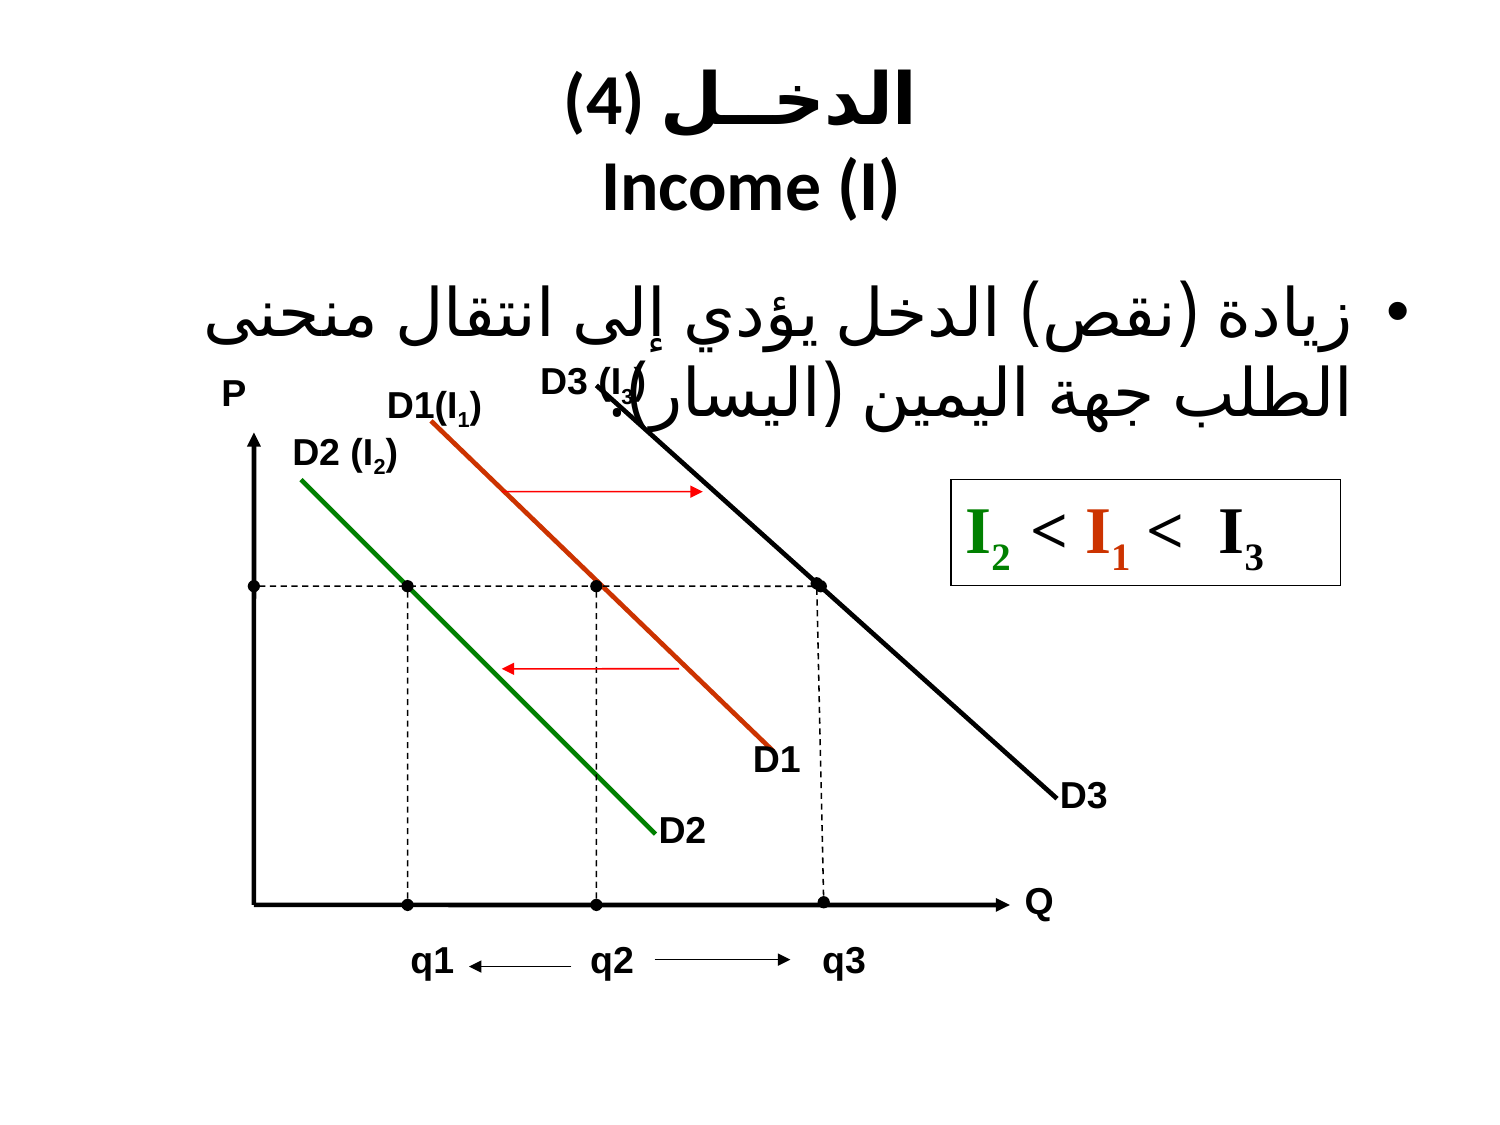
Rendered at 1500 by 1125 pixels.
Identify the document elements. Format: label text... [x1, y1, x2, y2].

text_box D3 [1045, 763, 1129, 823]
text_box [810, 577, 823, 727]
text_box D3 (I3) [525, 349, 680, 416]
text_box [401, 892, 414, 912]
text_box I2 < I1 < I3 [950, 479, 1341, 586]
text_box [501, 662, 680, 676]
text_box [247, 579, 266, 593]
text_box D2 (I2) [277, 420, 431, 487]
text_box [817, 777, 830, 909]
list زيادة (نقص) الدخل يؤدي إلى انتقال منحنى الطلب جهة اليمين (اليسار). [75, 262, 1425, 1005]
text_box [247, 432, 261, 580]
text_box P [206, 361, 302, 422]
text_box [590, 892, 603, 912]
text_box [830, 898, 1009, 912]
text_box [469, 960, 572, 973]
text_box [590, 579, 603, 598]
text_box D2 [643, 798, 727, 859]
text_box q1 q2 q3 [395, 928, 904, 989]
text_box [654, 953, 791, 966]
title (4) الدخــل Income (I) [75, 45, 1425, 233]
text_box D1 [738, 727, 821, 788]
text_box [817, 580, 828, 593]
text_box [501, 485, 703, 498]
text_box [401, 579, 414, 598]
text_box Q [1009, 869, 1105, 930]
text_box D1(I1) [372, 373, 502, 440]
